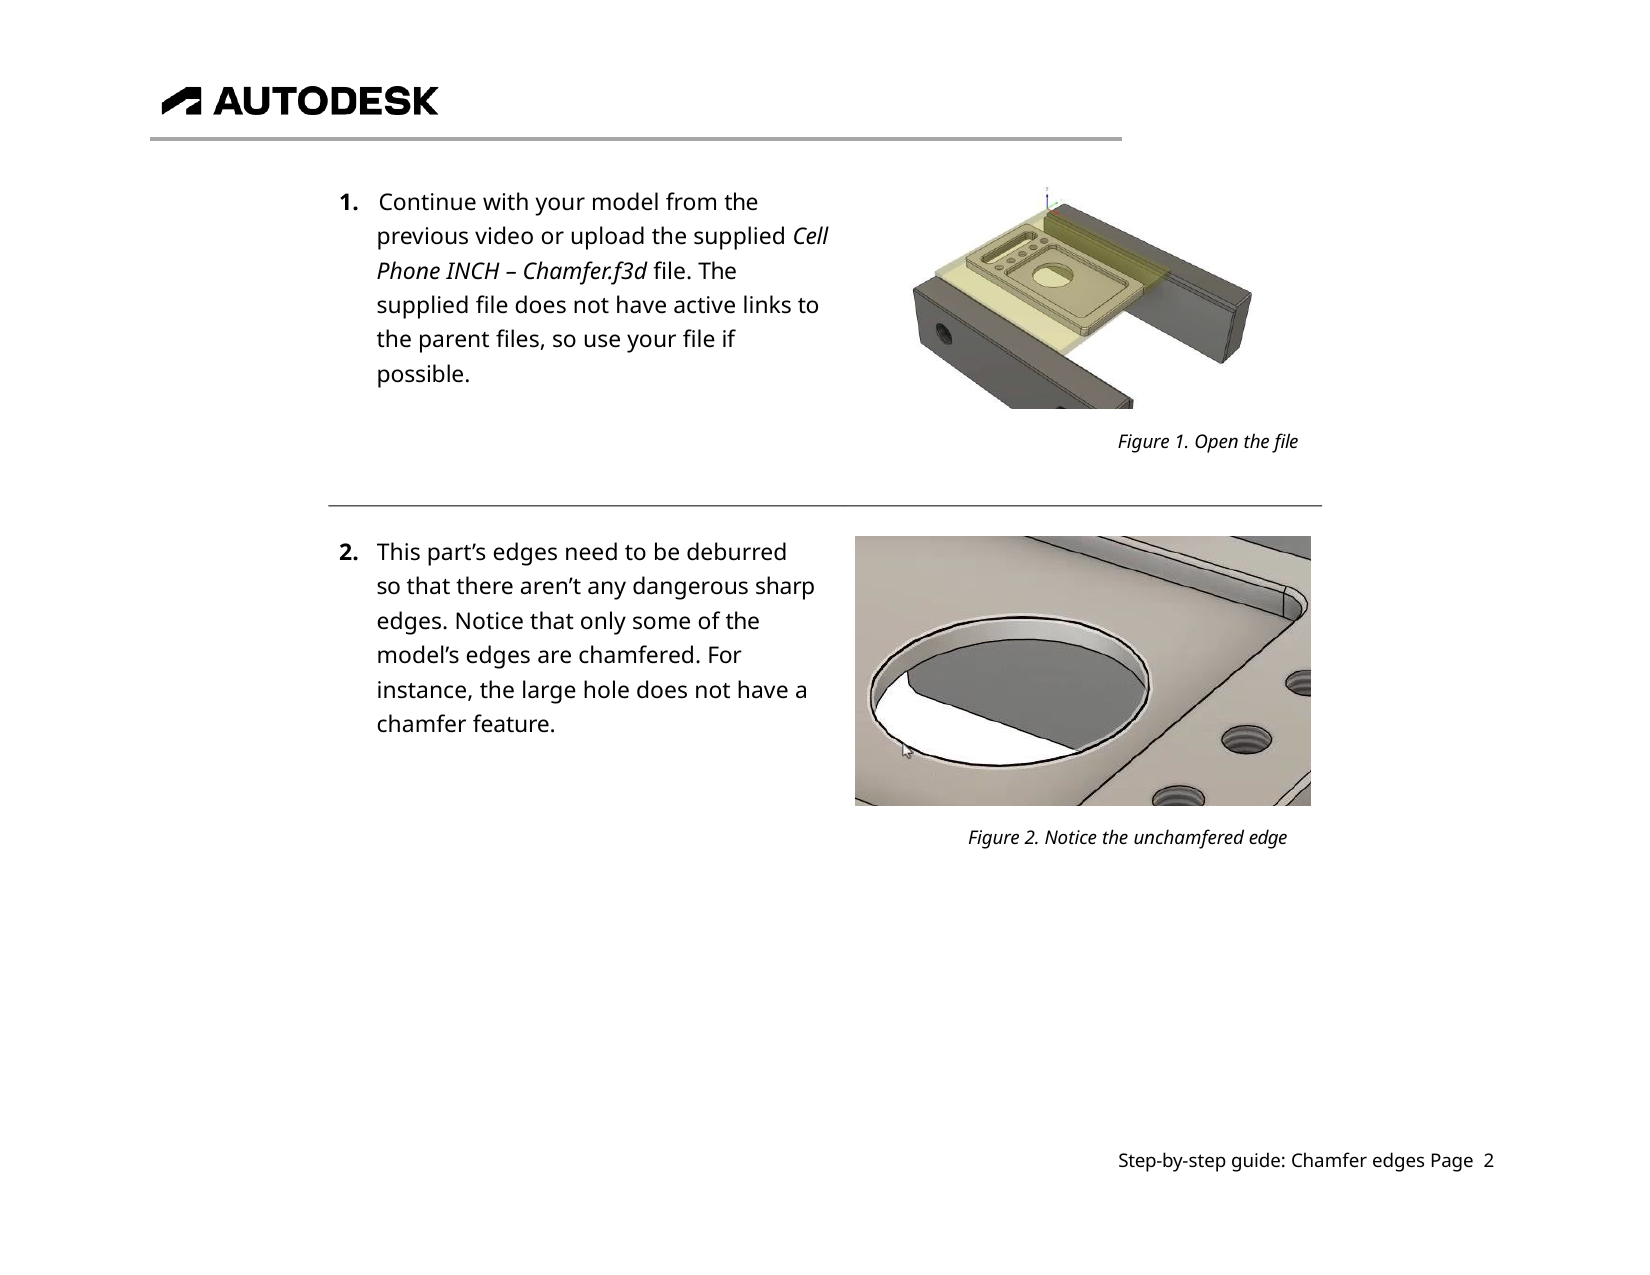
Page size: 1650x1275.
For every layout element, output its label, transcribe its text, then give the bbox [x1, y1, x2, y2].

picture [161, 86, 439, 115]
picture [908, 186, 1252, 410]
slide_number Step-by-step guide: Chamfer edges Page 3 [1116, 1145, 1509, 1275]
text_box 1. Continue with your model from the previous video or upload the supplied Cell Phone INCH – Chamfer.f3d file. The supplied file does not have active links to the parent files, so use your file if possible. [337, 178, 834, 387]
text_box Figure 1. Open the file [1115, 427, 1313, 452]
text_box Figure 2. Notice the unchamfered edge [966, 823, 1313, 849]
picture [854, 535, 1311, 806]
text_box 2. This part’s edges need to be deburred so that there aren’t any dangerous sharp edges. Notice that only some of the model’s edges are chamfered. For instance, the large hole does not have a chamfer feature. [337, 528, 818, 738]
